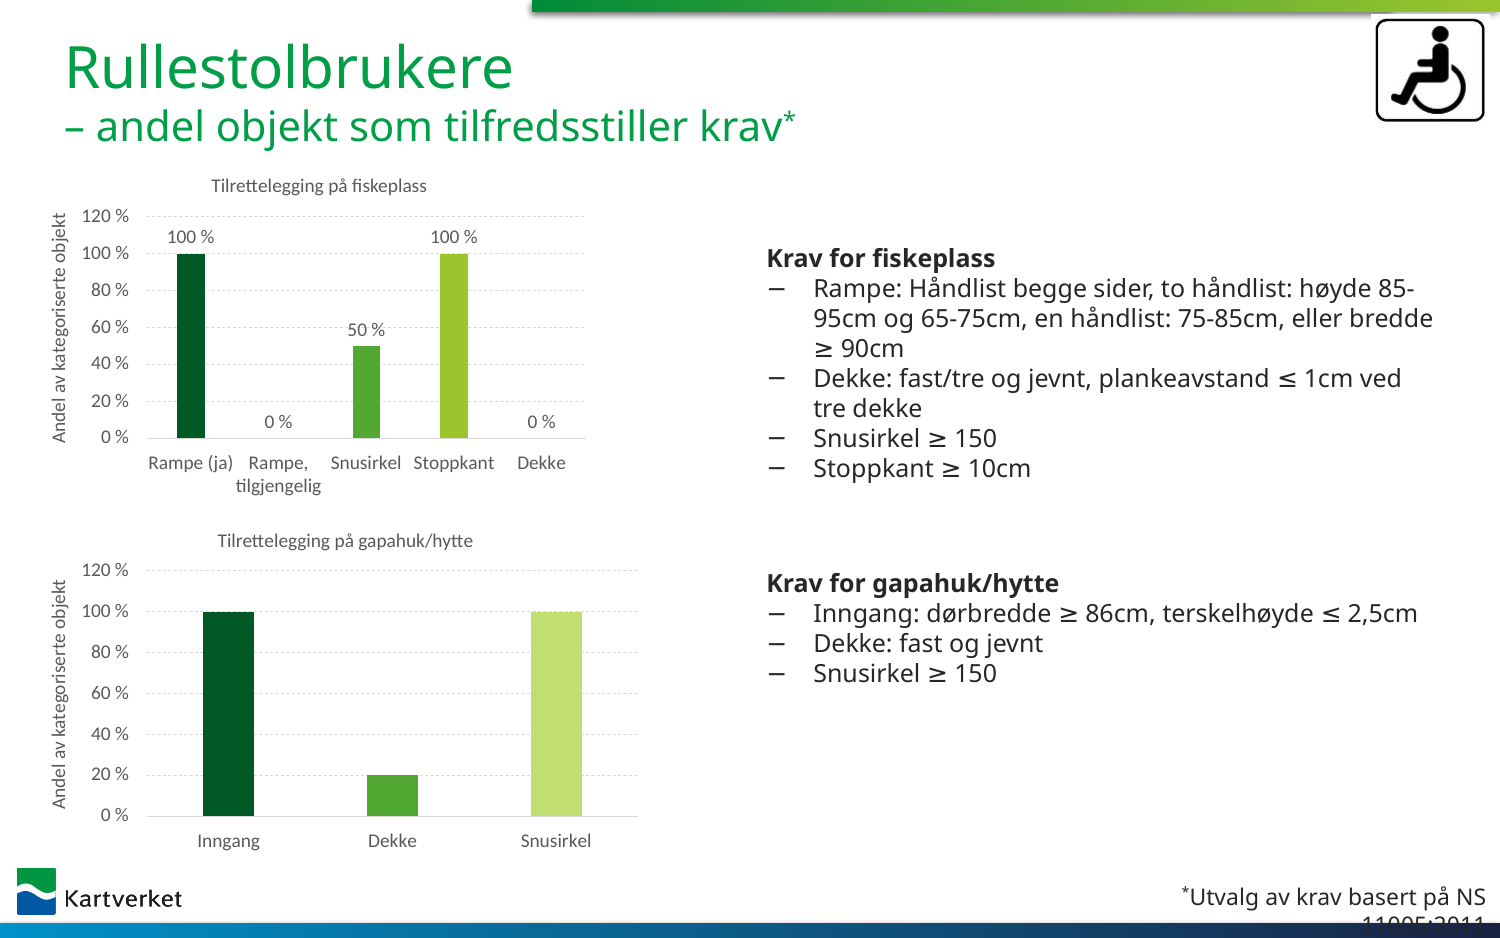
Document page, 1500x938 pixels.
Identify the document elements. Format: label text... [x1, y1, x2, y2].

text_box *Utvalg av krav basert på NS 11005:2011 [1068, 873, 1500, 938]
text_box Krav for gapahuk/hytte Inngang: dørbredde ≥ 86cm, terskelhøyde ≤ 2,5cm Dekke: fast og jevnt Snusirkel ≥ 150 [751, 560, 1452, 695]
picture [1371, 13, 1491, 127]
text_box Rullestolbrukere – andel objekt som tilfredsstiller krav* [49, 29, 1431, 158]
text_box Krav for fiskeplass Rampe: Håndlist begge sider, to håndlist: høyde 85-95cm og 65-75cm, en håndlist: 75-85cm, eller bredde ≥ 90cm Dekke: fast/tre og jevnt, plankeavstand ≤ 1cm ved tre dekke Snusirkel ≥ 150 Stoppkant ≥ 10cm [751, 235, 1452, 490]
picture [41, 520, 650, 859]
picture [41, 166, 597, 505]
